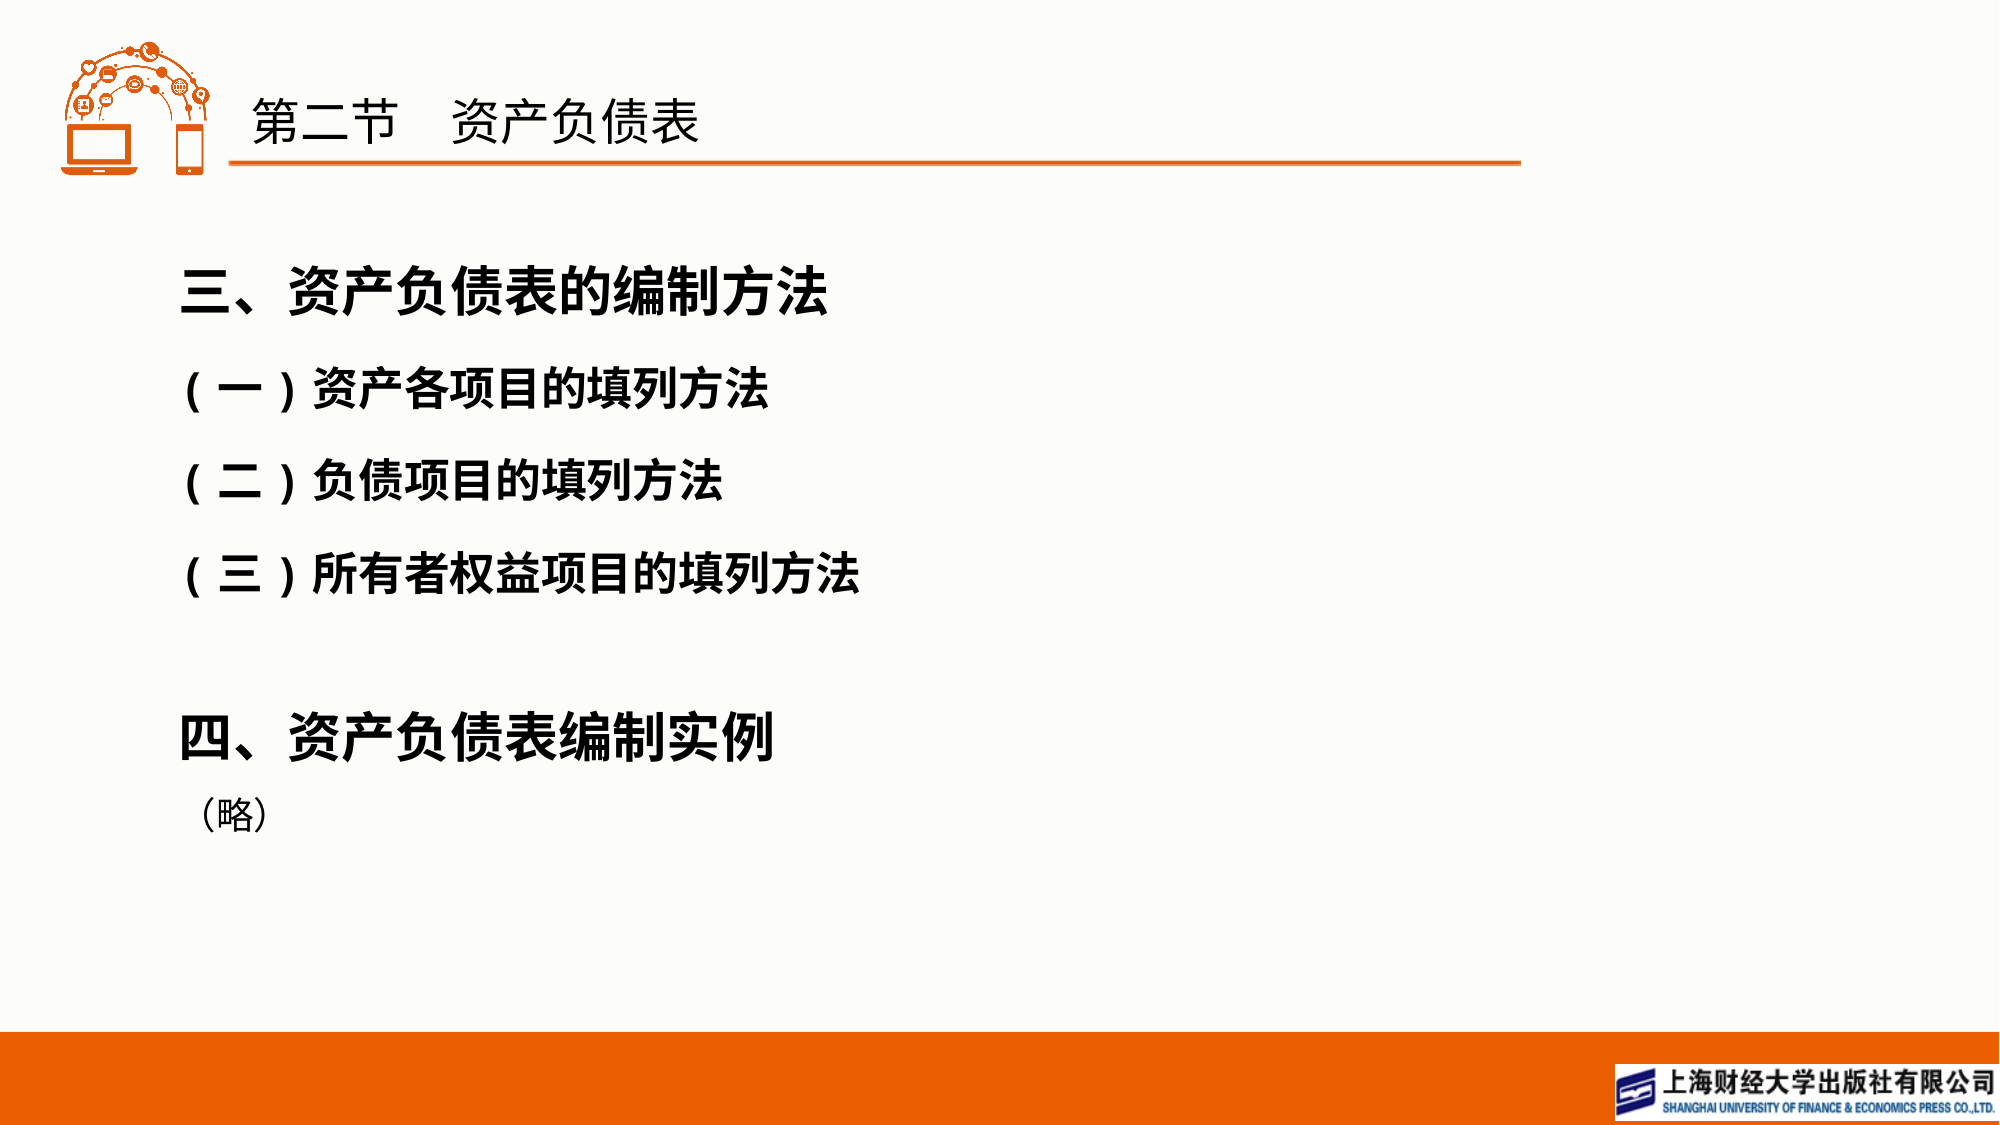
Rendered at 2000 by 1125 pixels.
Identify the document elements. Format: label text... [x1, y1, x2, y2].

title 第二节 资产负债表 [235, 82, 1605, 189]
list 三、资产负债表的编制方法 (一)资产各项目的填列方法 (二)负债项目的填列方法 (三)所有者权益项目的填列方法 四、资产负债表编制实例 （略） [163, 227, 1858, 1049]
picture [0, 0, 2000, 1125]
